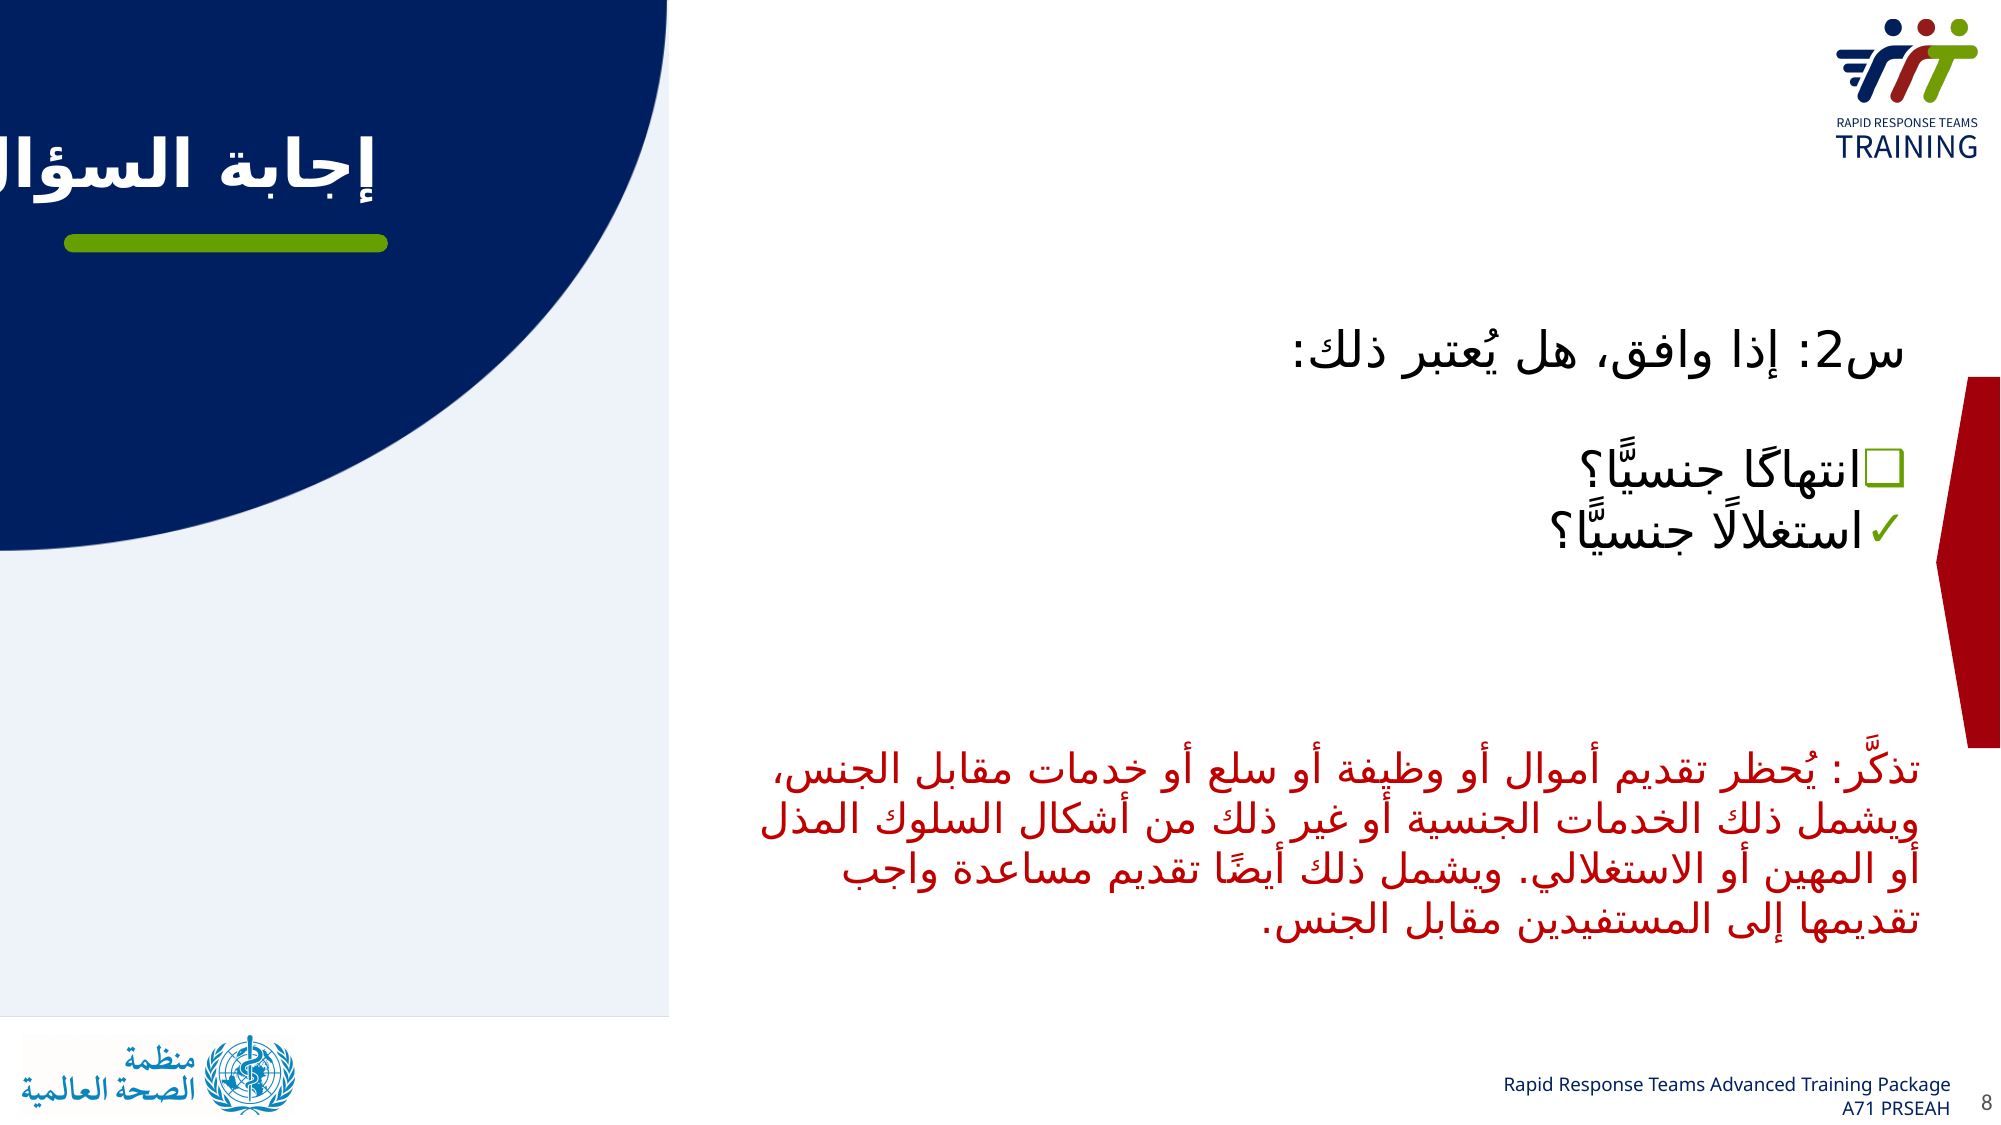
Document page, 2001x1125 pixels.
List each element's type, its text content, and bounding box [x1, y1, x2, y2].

text_box [63, 234, 388, 253]
slide_number 8 [1882, 1037, 1916, 1092]
picture [22, 1035, 295, 1115]
picture [1835, 19, 1978, 167]
picture [0, 0, 669, 1018]
text_box تذكَّر: يُحظر تقديم أموال أو وظيفة أو سلع أو خدمات مقابل الجنس، ويشمل ذلك الخدمات الجنسية أو غير ذلك من أشكال السلوك المذل أو المهين أو الاستغلالي. ويشمل ذلك أيضًا تقديم مساعدة واجب تقديمها إلى المستفيدين مقابل الجنس. [729, 734, 1929, 949]
title إجابة السؤال 2 [0, 122, 388, 441]
list س2: إذا وافق، هل يُعتبر ذلك: انتهاكًا جنسيًّا؟ استغلالًا جنسيًّا؟ [678, 55, 1915, 967]
picture [252, 1050, 258, 1059]
